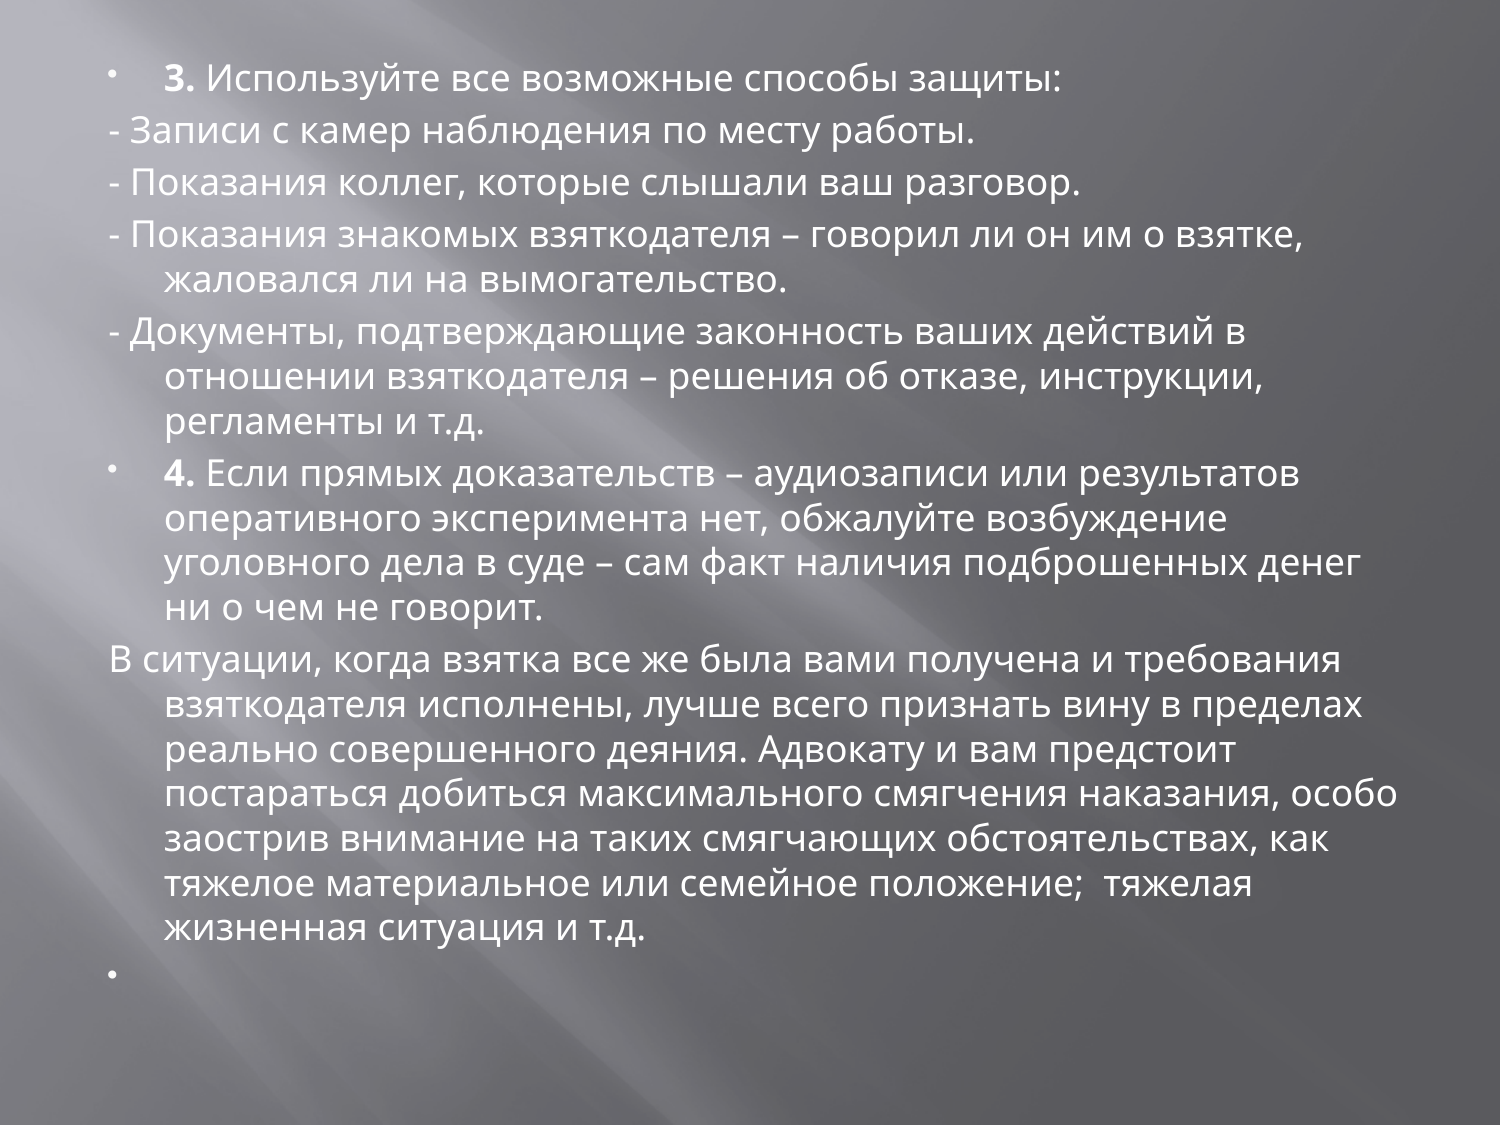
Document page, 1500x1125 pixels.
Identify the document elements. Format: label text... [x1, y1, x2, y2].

list 3. Используйте все возможные способы защиты: - Записи с камер наблюдения по месту работы. - Показания коллег, которые слышали ваш разговор. - Показания знакомых взяткодателя – говорил ли он им о взятке, жаловался ли на вымогательство. - Документы, подтверждающие законность ваших действий в отношении взяткодателя – решения об отказе, инструкции, регламенты и т.д. 4. Если прямых доказательств – аудиозаписи или результатов оперативного эксперимента нет, обжалуйте возбуждение уголовного дела в суде – сам факт наличия подброшенных денег ни о чем не говорит. В ситуации, когда взятка все же была вами получена и требования взяткодателя исполнены, лучше всего признать вину в пределах реально совершенного деяния. Адвокату и вам предстоит постараться добиться максимального смягчения наказания, особо заострив внимание на таких смягчающих обстоятельствах, как тяжелое материальное или семейное положение; тяжелая жизненная ситуация и т.д. [75, 46, 1425, 1035]
